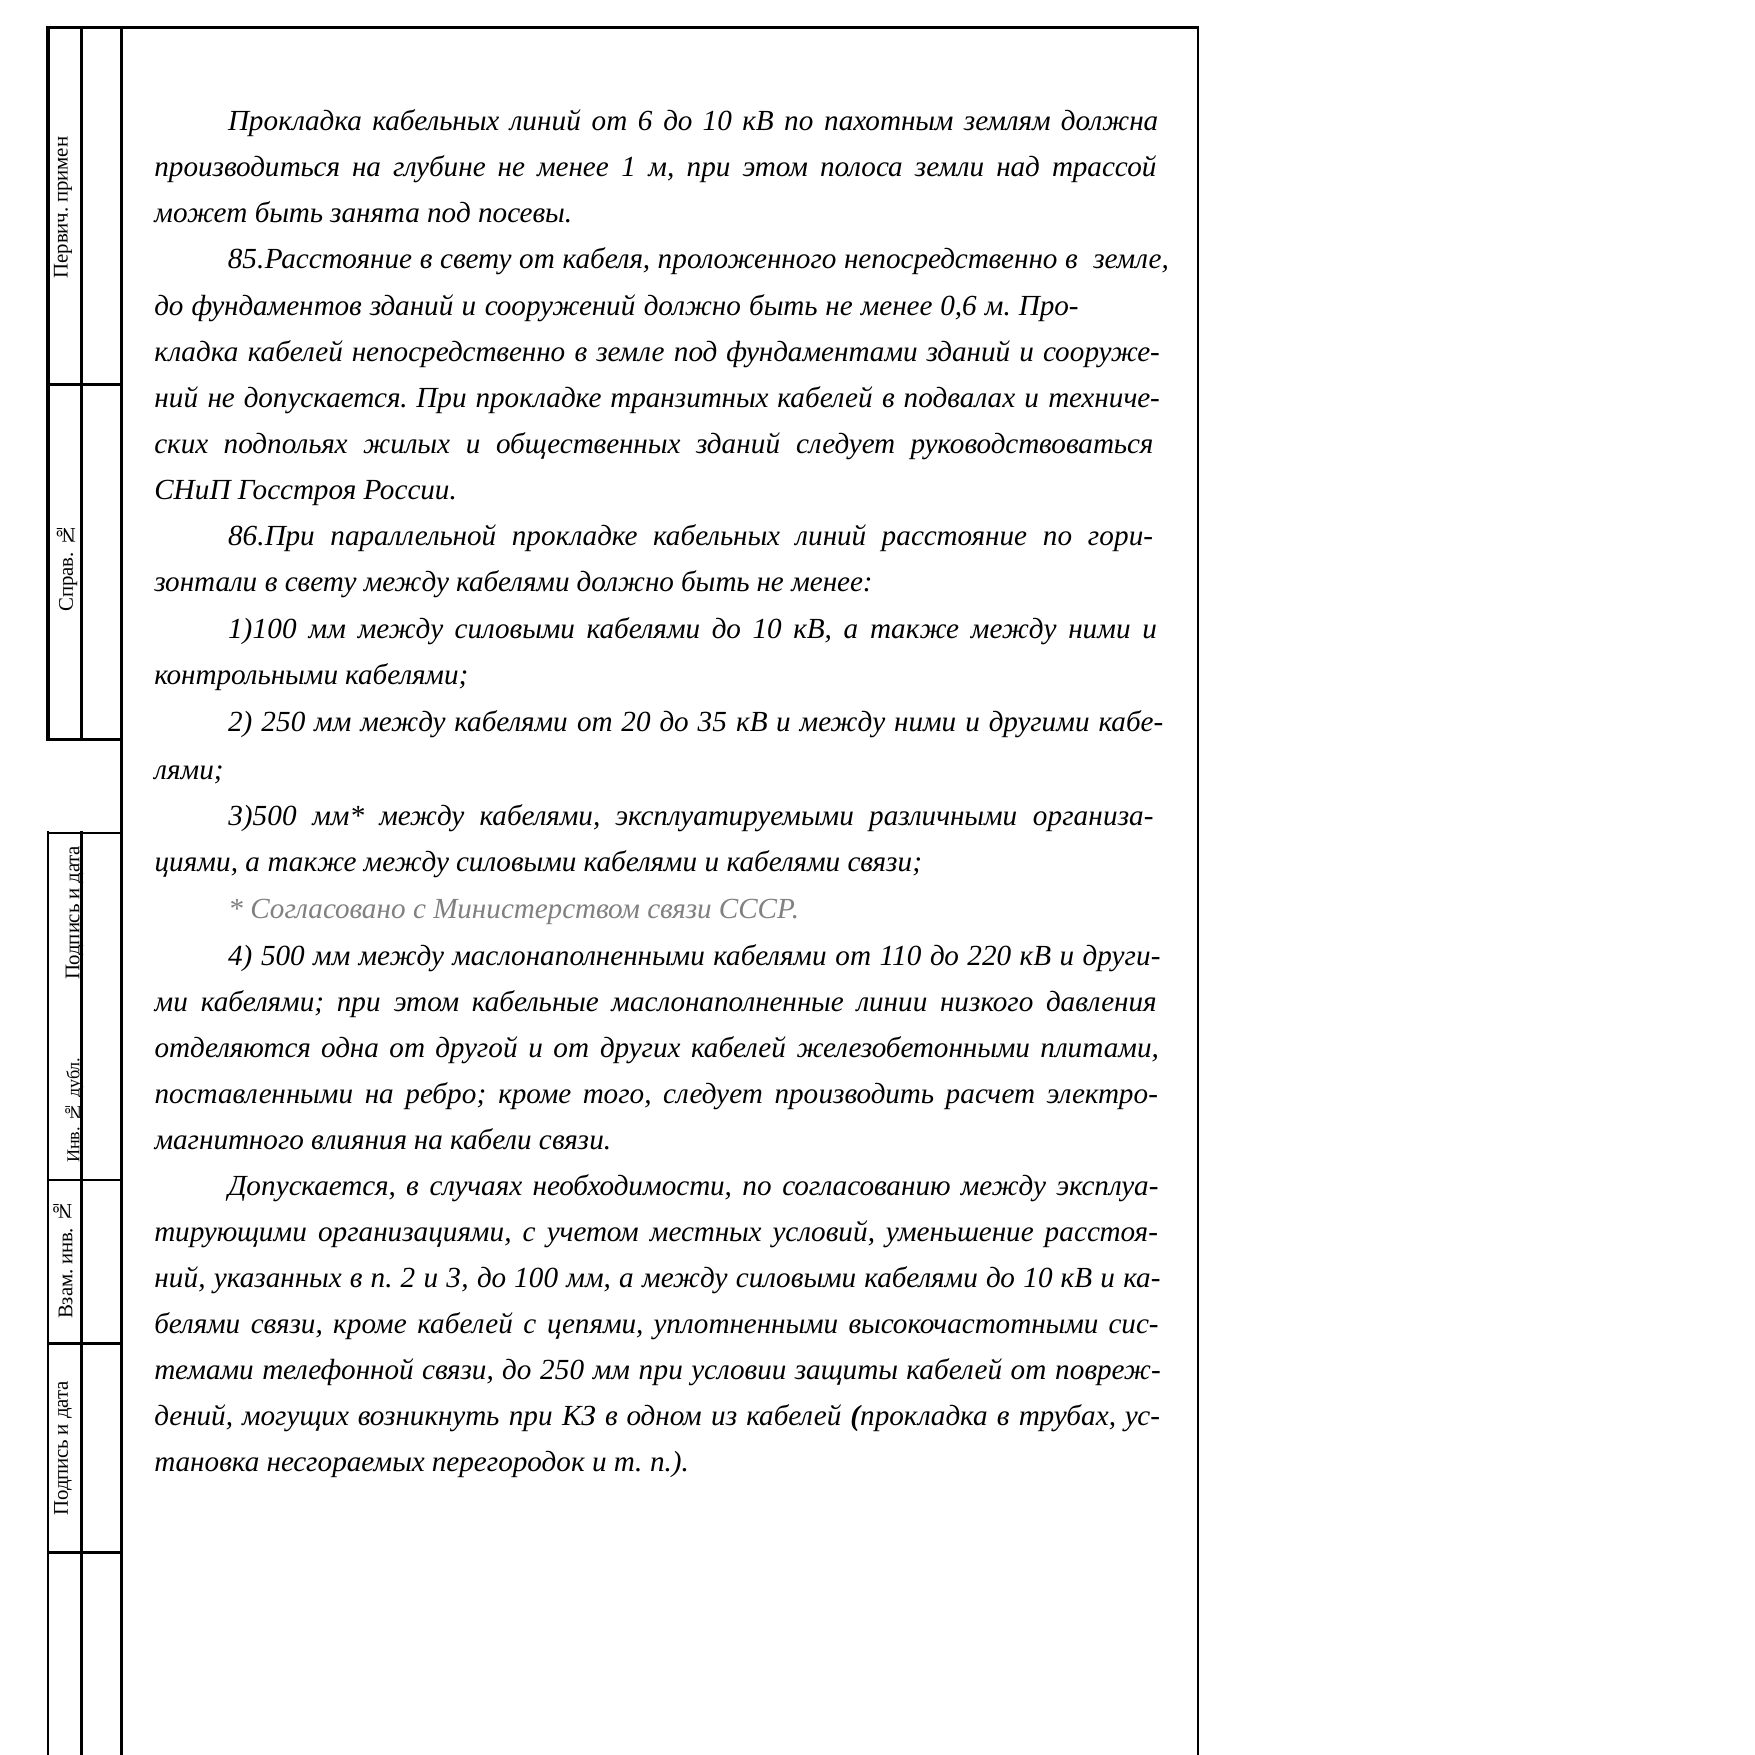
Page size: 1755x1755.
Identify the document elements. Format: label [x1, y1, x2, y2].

table_cell [49, 1345, 80, 1551]
table_cell [83, 1345, 120, 1551]
table_cell [49, 1181, 80, 1342]
table_cell [83, 1554, 120, 1755]
table_cell [49, 1554, 80, 1755]
table_header [83, 29, 120, 383]
table_cell [48, 741, 120, 832]
table_cell [50, 386, 80, 738]
table_cell [83, 834, 120, 1179]
table_header [50, 29, 80, 383]
table_cell [83, 386, 120, 738]
table_cell [83, 1181, 120, 1342]
table_header [123, 29, 1197, 1755]
table_cell [49, 834, 80, 1179]
